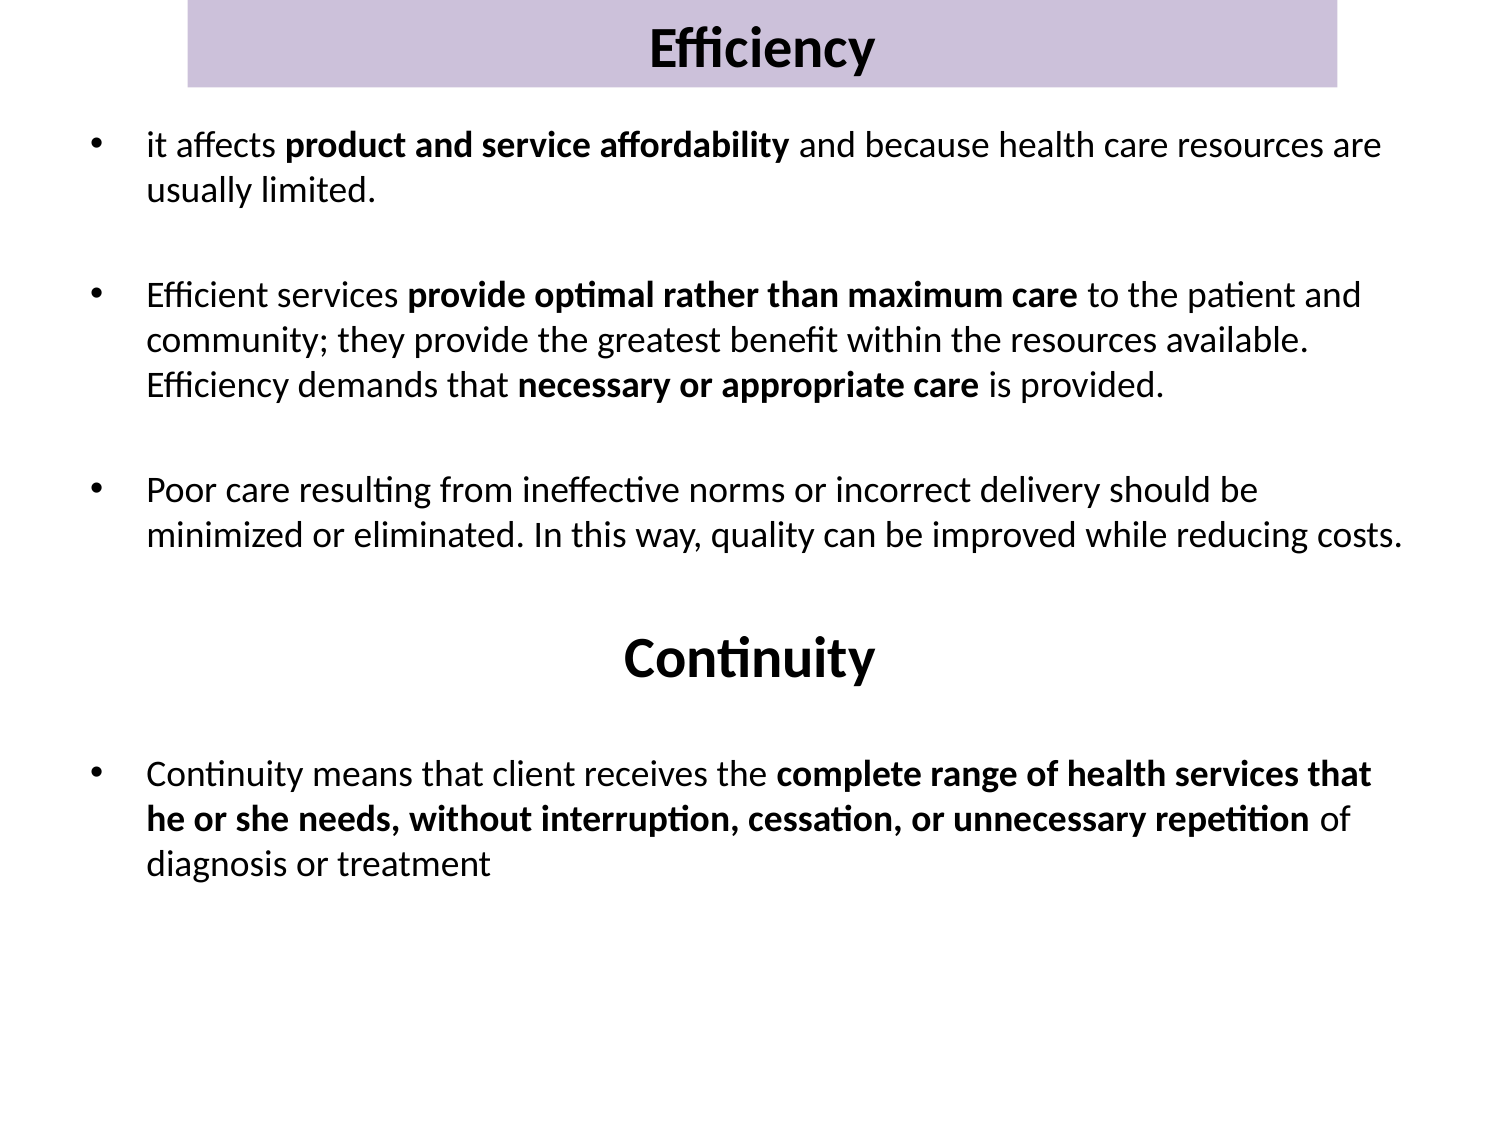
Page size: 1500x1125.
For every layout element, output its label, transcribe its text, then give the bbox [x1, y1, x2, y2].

title Efficiency [187, 0, 1338, 88]
list it affects product and service affordability and because health care resources are usually limited. Efficient services provide optimal rather than maximum care to the patient and community; they provide the greatest benefit within the resources available. Efficiency demands that necessary or appropriate care is provided. Poor care resulting from ineffective norms or incorrect delivery should be minimized or eliminated. In this way, quality can be improved while reducing costs. Continuity Continuity means that client receives the complete range of health services that he or she needs, without interruption, cessation, or unnecessary repetition of diagnosis or treatment [75, 112, 1425, 1005]
